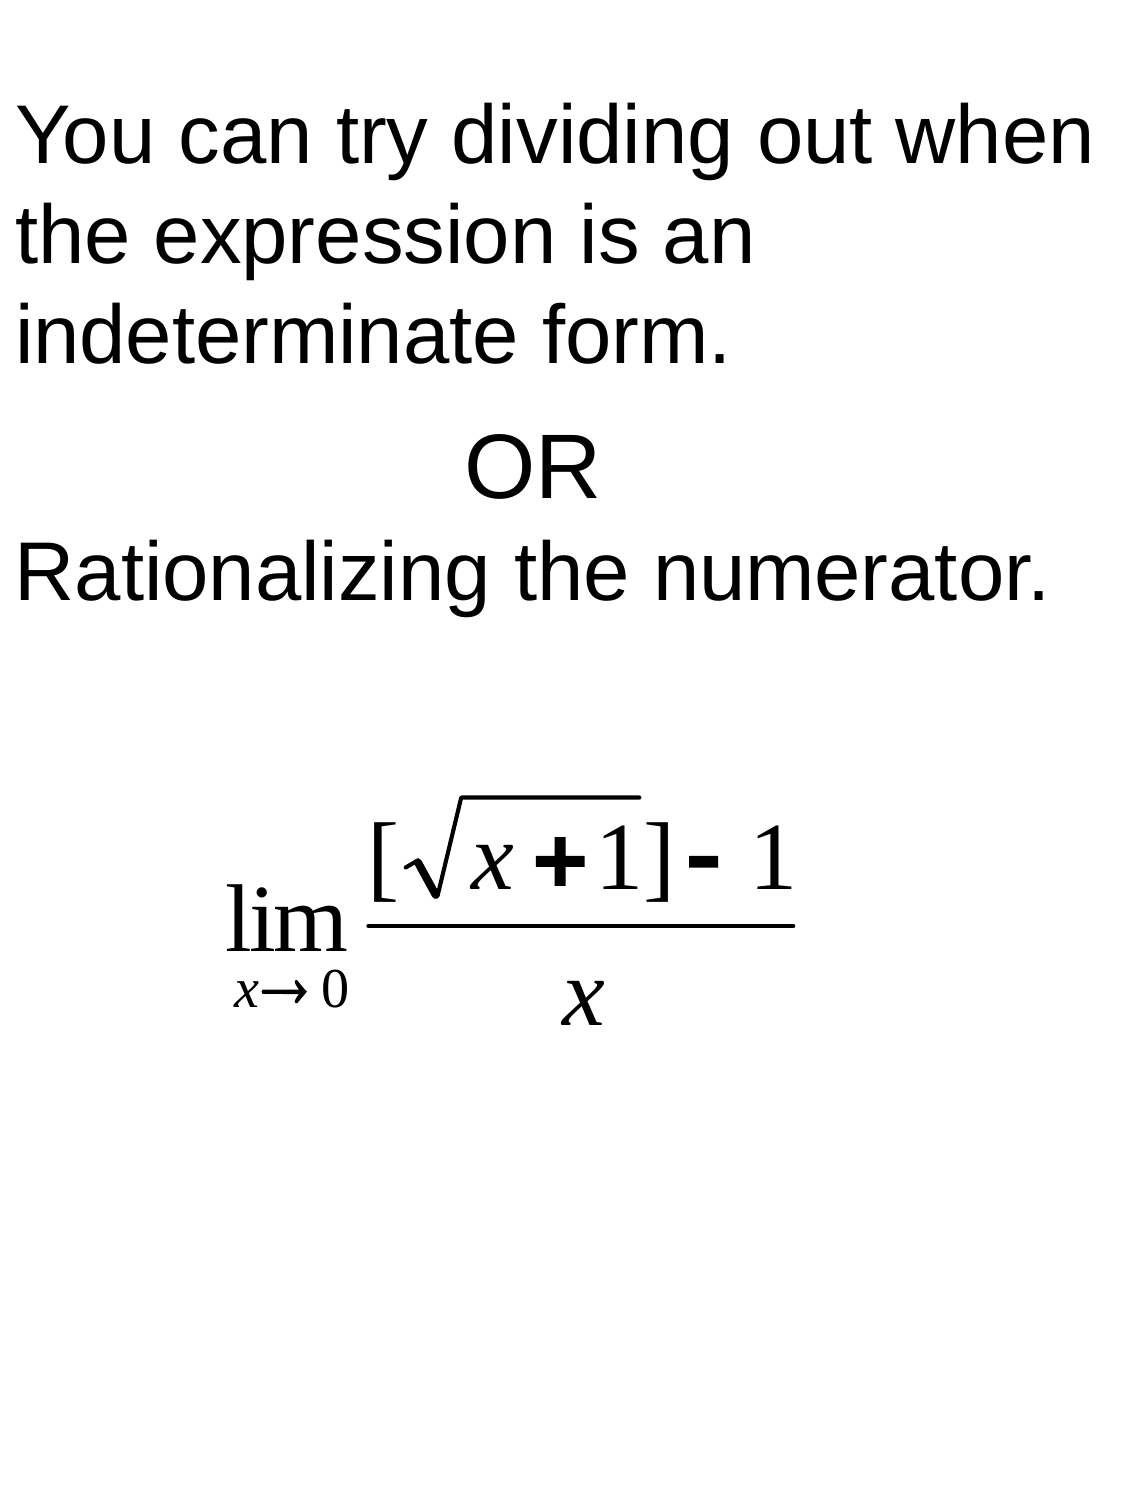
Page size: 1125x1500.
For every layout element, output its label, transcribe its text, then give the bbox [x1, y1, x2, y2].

title You can try dividing out when the expression is an indeterminate form. [0, 60, 1125, 400]
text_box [212, 774, 815, 1049]
text_box OR Rationalizing the numerator. [0, 399, 1100, 625]
